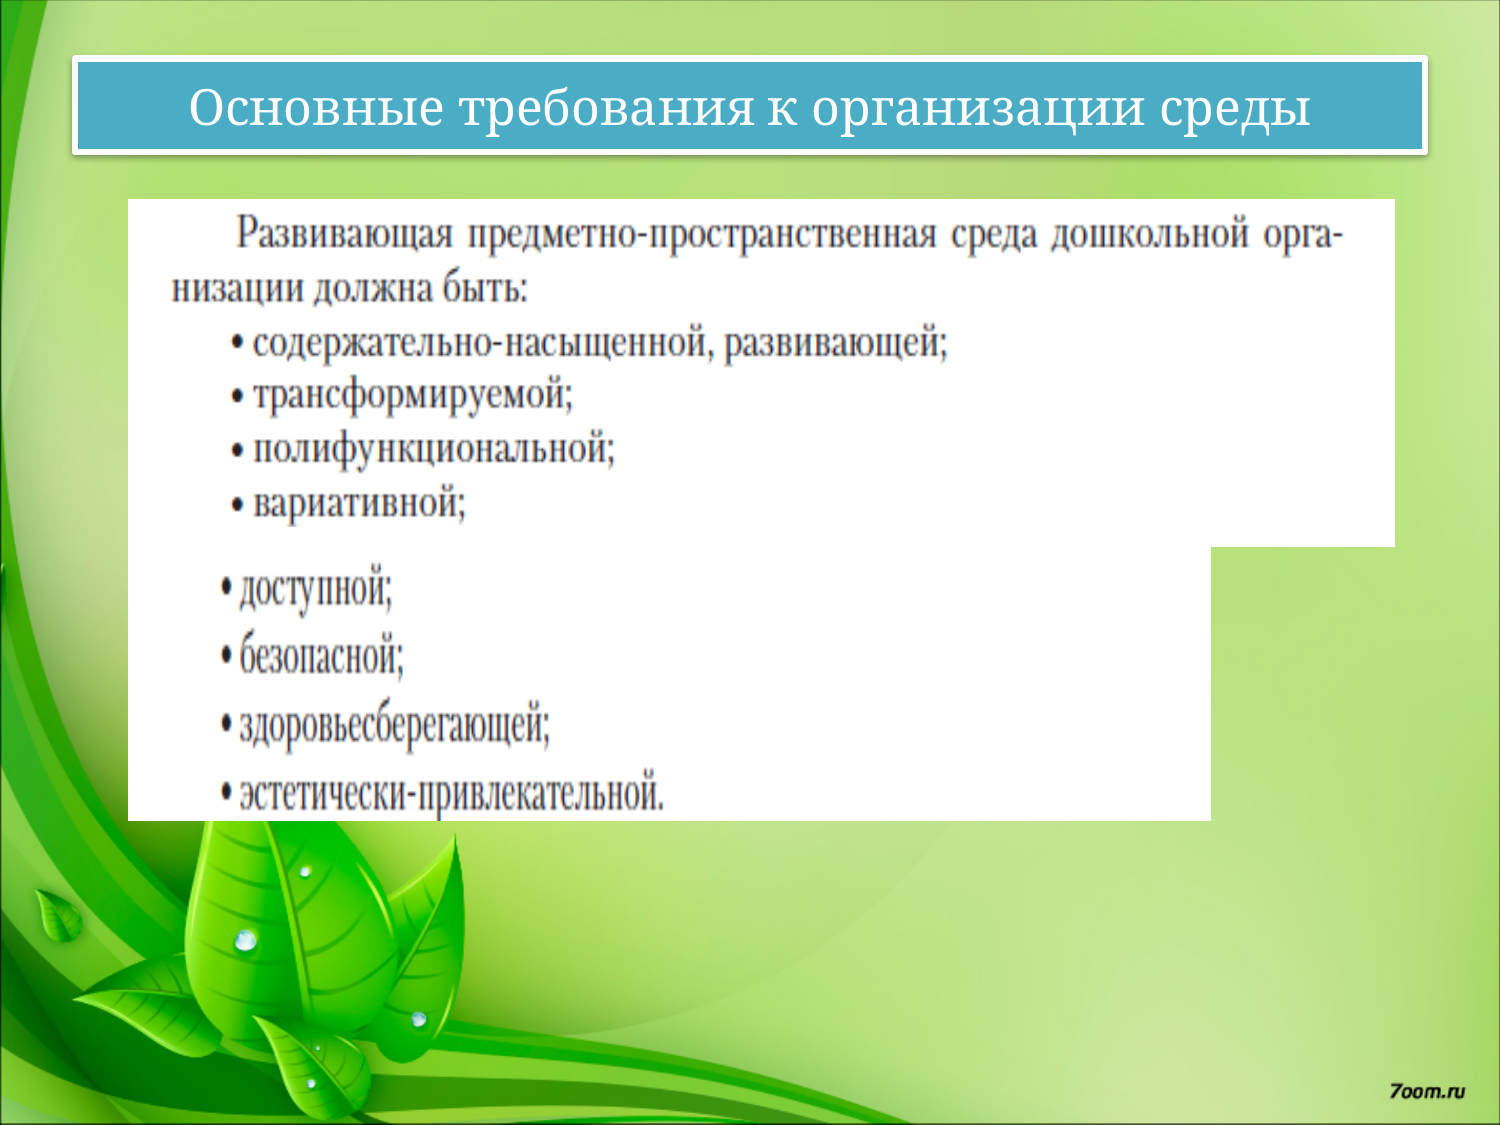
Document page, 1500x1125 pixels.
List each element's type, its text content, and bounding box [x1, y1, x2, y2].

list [128, 198, 1395, 547]
title Основные требования к организации среды [72, 55, 1428, 155]
picture [0, 0, 1500, 1125]
